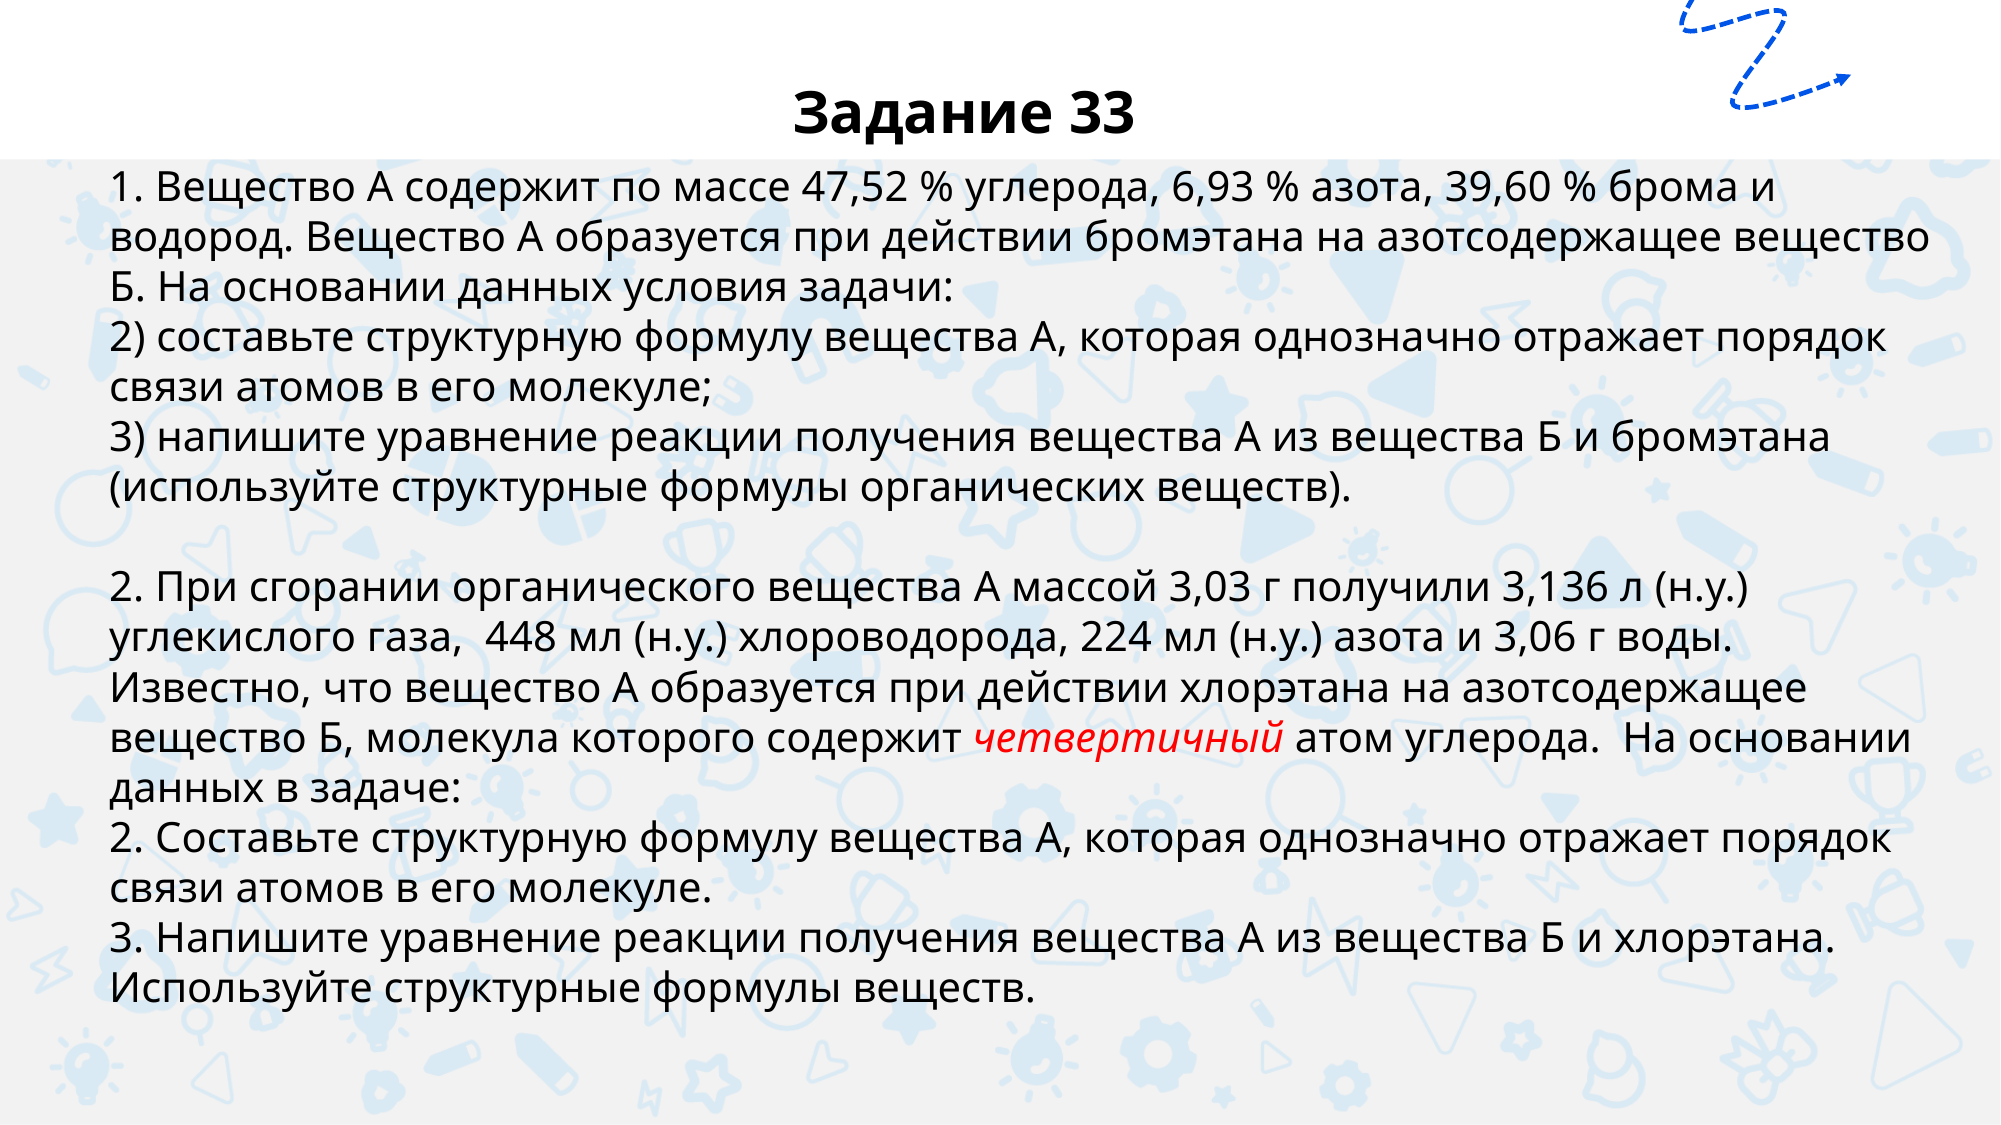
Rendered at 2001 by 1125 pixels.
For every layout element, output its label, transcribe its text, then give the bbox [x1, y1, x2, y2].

picture [0, 0, 2001, 1125]
text_box 1. Вещество А содержит по массе 47,52 % углерода, 6,93 % азота, 39,60 % брома и водород. Вещество А образуется при действии бромэтана на азотсодержащее вещество Б. На основании данных условия задачи: 2) составьте структурную формулу вещества А, которая однозначно отражает порядок связи атомов в его молекуле; 3) напишите уравнение реакции получения вещества А из вещества Б и бромэтана (используйте структурные формулы органических веществ). 2. При сгорании органического вещества А массой 3,03 г получили 3,136 л (н.у.) углекислого газа, 448 мл (н.у.) хлороводорода, 224 мл (н.у.) азота и 3,06 г воды. Известно, что вещество А образуется при действии хлорэтана на азотсодержащее вещество Б, молекула которого содержит четвертичный атом углерода. На основании данных в задаче: 2. Составьте структурную формулу вещества А, которая однозначно отражает порядок связи атомов в его молекуле. 3. Напишите уравнение реакции получения вещества А из вещества Б и хлорэтана. Используйте структурные формулы веществ. [94, 160, 1950, 1018]
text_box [0, 0, 2000, 160]
